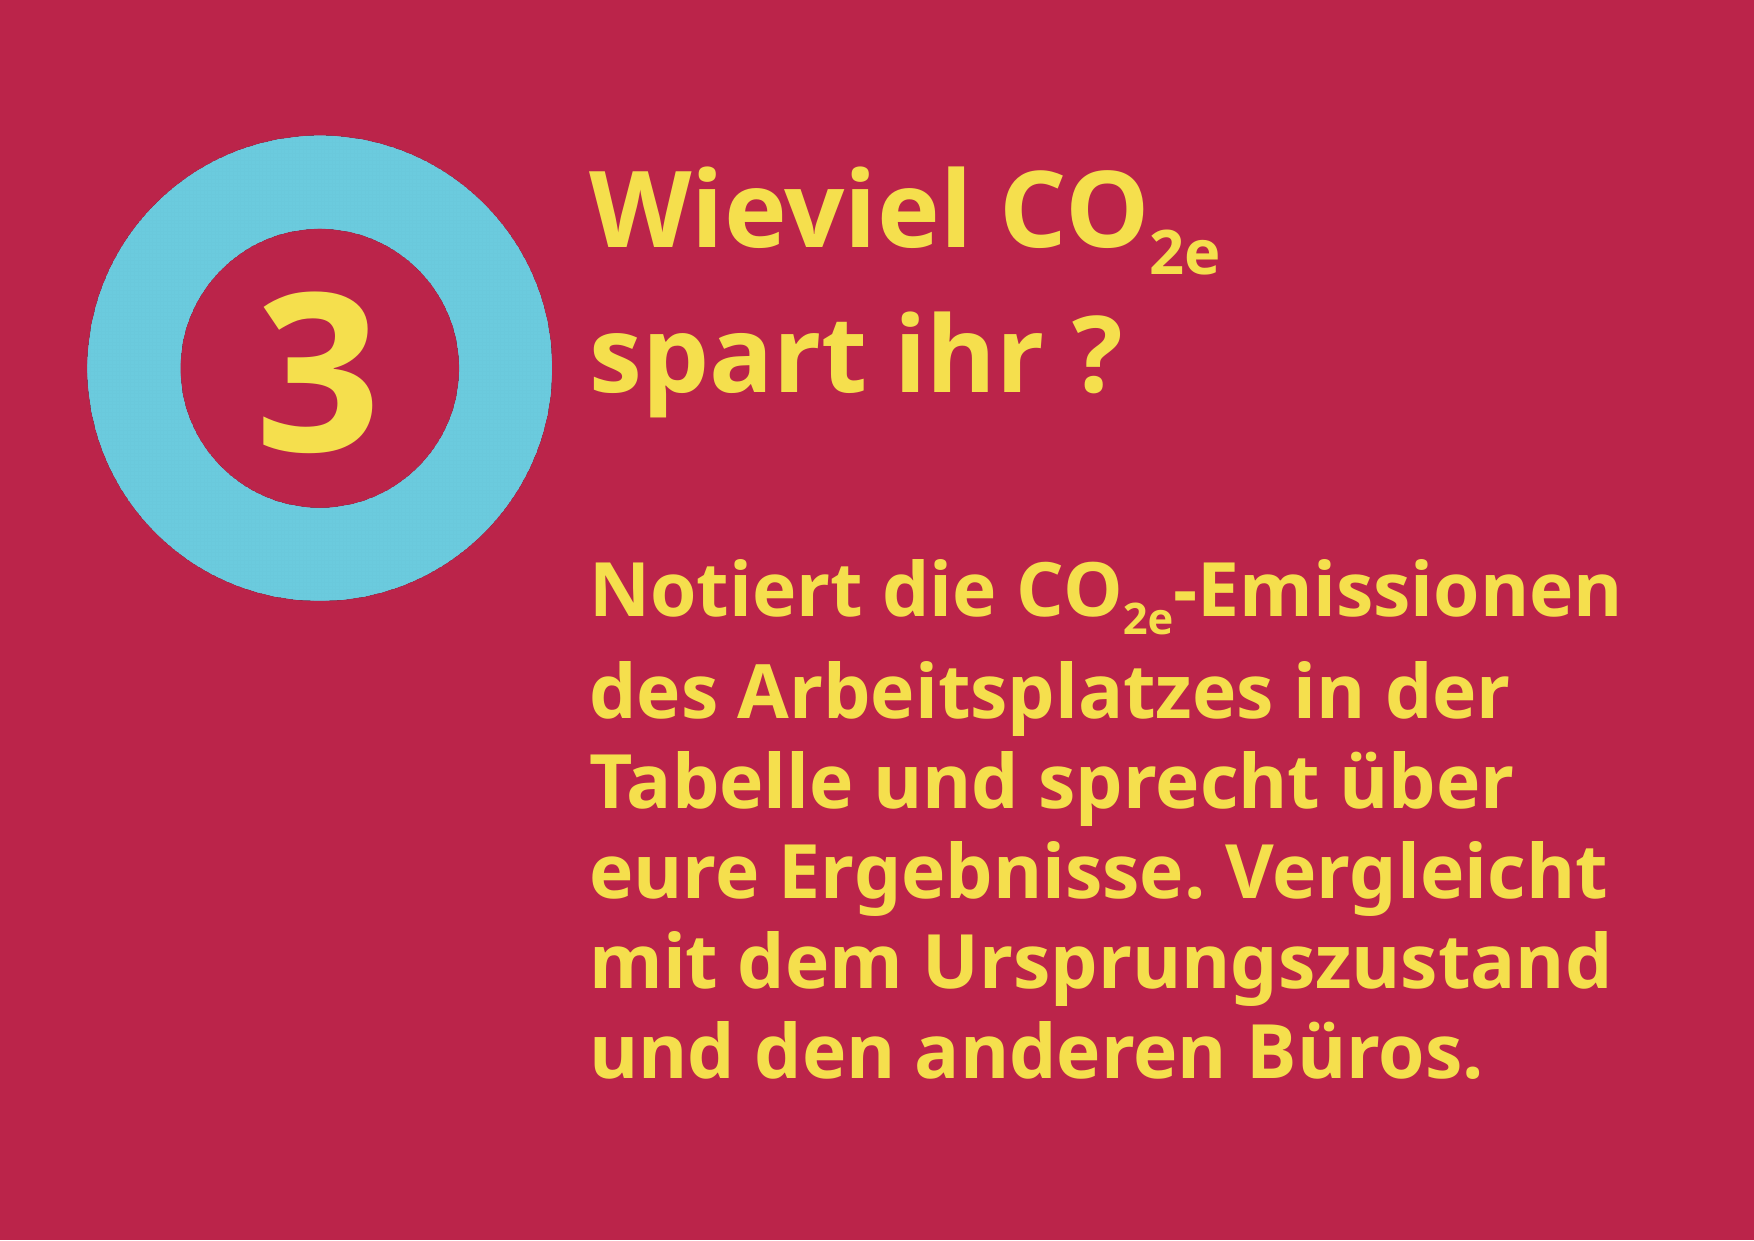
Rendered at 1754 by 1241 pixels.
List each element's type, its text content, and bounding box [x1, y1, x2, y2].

text_box Wieviel CO2e spart ihr ? Notiert die CO2e-Emissionen des Arbeitsplatzes in der Tabelle und sprecht über eure Ergebnisse. Vergleicht mit dem Ursprungszustand und den anderen Büros. [574, 134, 1667, 1201]
picture [87, 135, 552, 601]
